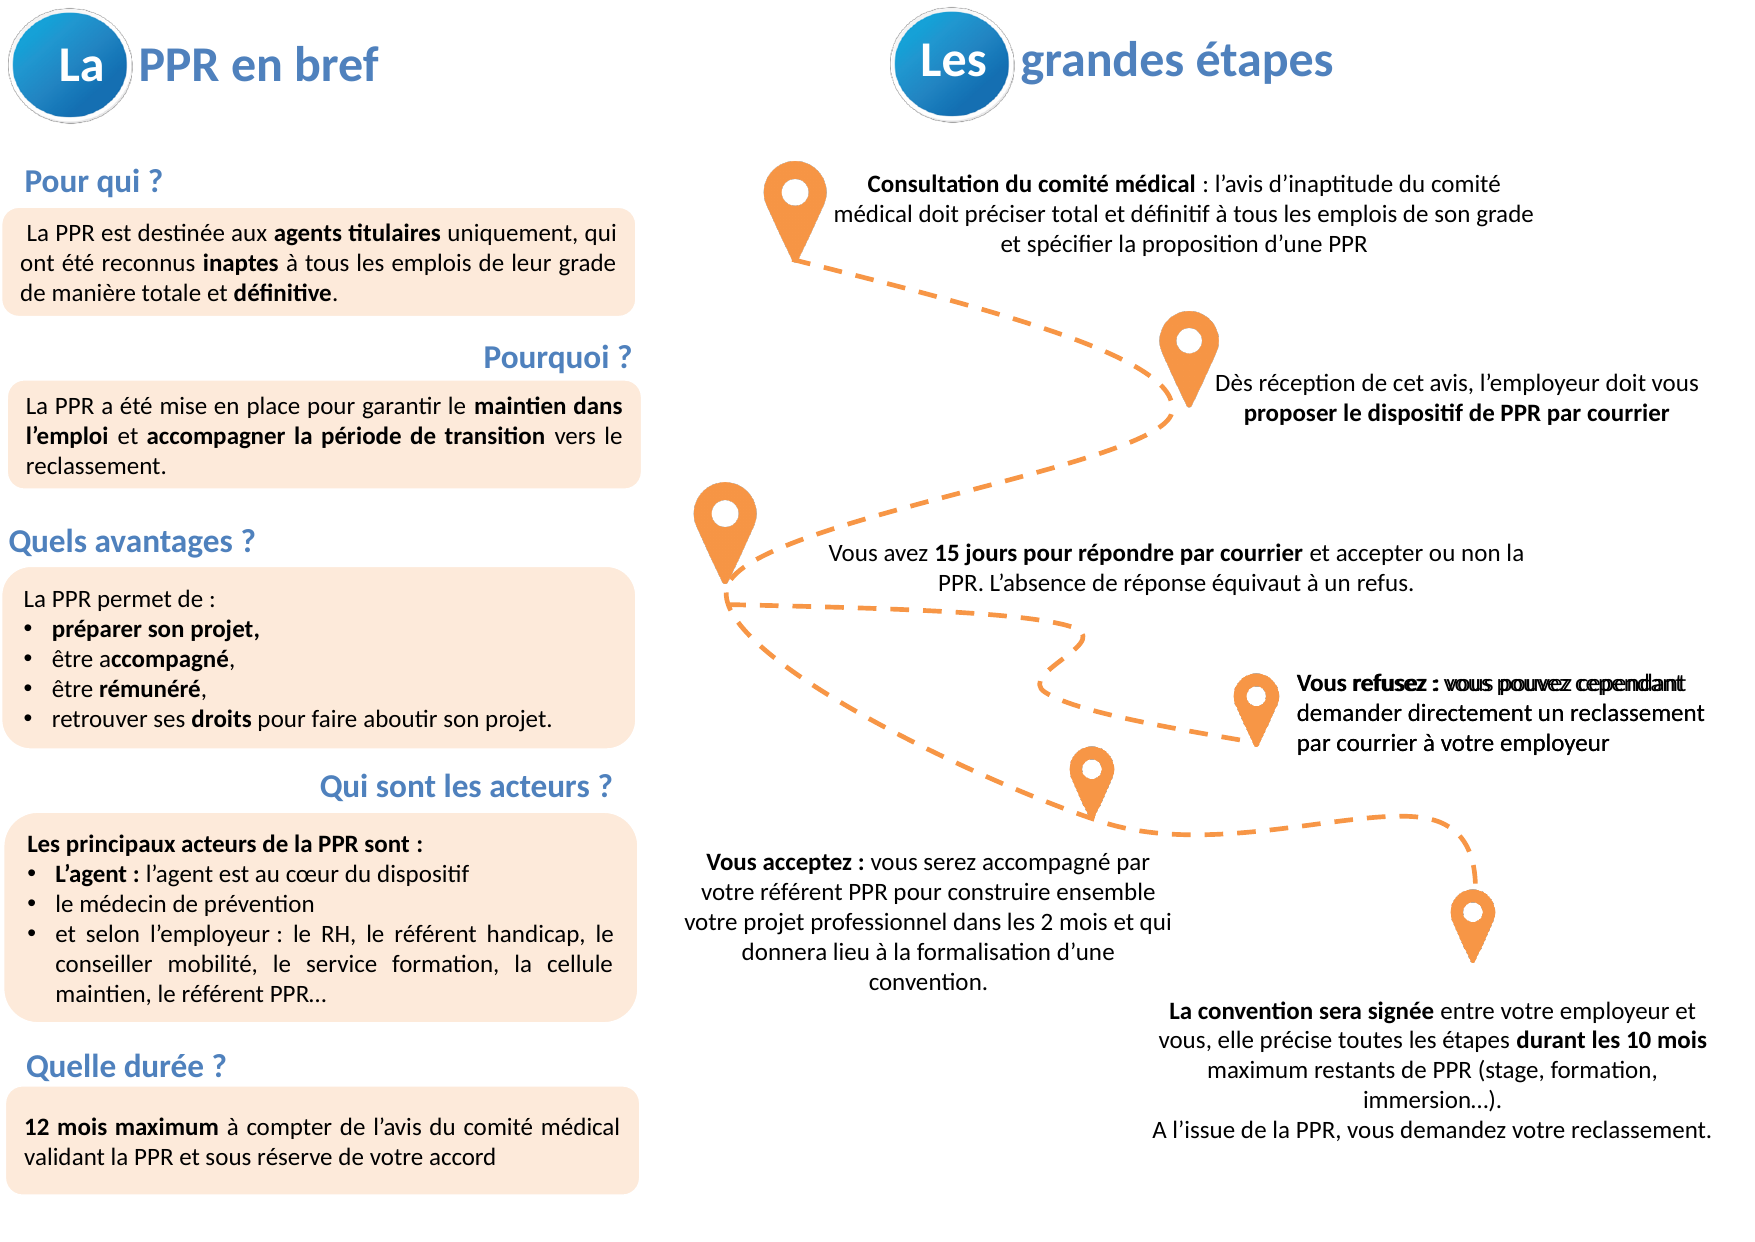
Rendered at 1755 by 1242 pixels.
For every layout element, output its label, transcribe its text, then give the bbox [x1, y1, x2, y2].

text_box La PPR permet de : préparer son projet, être accompagné, être rémunéré, retrouver ses droits pour faire aboutir son projet. [0, 562, 640, 753]
text_box La PPR a été mise en place pour garantir le maintien dans l’emploi et accompagner la période de transition vers le reclassement. [3, 376, 646, 493]
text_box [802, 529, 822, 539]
text_box La convention sera signée entre votre employeur et vous, elle précise toutes les étapes durant les 10 mois maximum restants de PPR (stage, formation, immersion…). A l’issue de la PPR, vous demandez votre reclassement. [1127, 986, 1739, 1152]
text_box La PPR est destinée aux agents titulaires uniquement, qui ont été reconnus inaptes à tous les emplois de leur grade de manière totale et définitive. [0, 203, 640, 321]
text_box Pourquoi ? [433, 328, 683, 464]
text_box [802, 278, 1199, 727]
text_box 12 mois maximum à compter de l’avis du comité médical validant la PPR et sous réserve de votre accord [1, 1082, 644, 1199]
picture [1120, 290, 1257, 427]
text_box Quelle durée ? [2, 1036, 252, 1096]
picture [723, 139, 867, 284]
text_box [759, 604, 1199, 735]
text_box Consultation du comité médical : l’avis d’inaptitude du comité médical doit préciser total et définitif à tous les emplois de son grade et spécifier la proposition d’une PPR [871, 160, 1559, 269]
text_box Vous avez 15 jours pour répondre par courrier et accepter ou non la PPR. L’absence de réponse équivaut à un refus. [1053, 529, 1559, 604]
picture [885, 3, 1019, 126]
text_box Qui sont les acteurs ? [279, 756, 661, 892]
text_box Quels avantages ? [0, 511, 289, 581]
text_box [731, 613, 1477, 907]
picture [1039, 731, 1144, 835]
text_box Dès réception de cet avis, l’employeur doit vous proposer le dispositif de PPR par courrier [1256, 358, 1727, 434]
text_box Les grandes étapes [883, 18, 1372, 155]
text_box Pour qui ? [0, 160, 213, 213]
picture [1204, 658, 1308, 762]
text_box La PPR en bref [0, 23, 463, 160]
text_box Vous refusez : vous pouvez cependant demander directement un reclassement par courrier à votre employeur [1309, 659, 1754, 764]
text_box Vous acceptez : vous serez accompagné par votre référent PPR pour construire ensemble votre projet professionnel dans les 2 mois et qui donnera lieu à la formalisation d’une convention. [668, 837, 1189, 1033]
picture [3, 3, 137, 127]
text_box Les principaux acteurs de la PPR sont : L’agent : l’agent est au cœur du dispositif le médecin de prévention et selon l’employeur : le RH, le référent handicap, le conseiller mobilité, le service formation, la cellule maintien, le référent PPR… [0, 808, 642, 1027]
picture [653, 461, 797, 605]
picture [1420, 874, 1525, 978]
